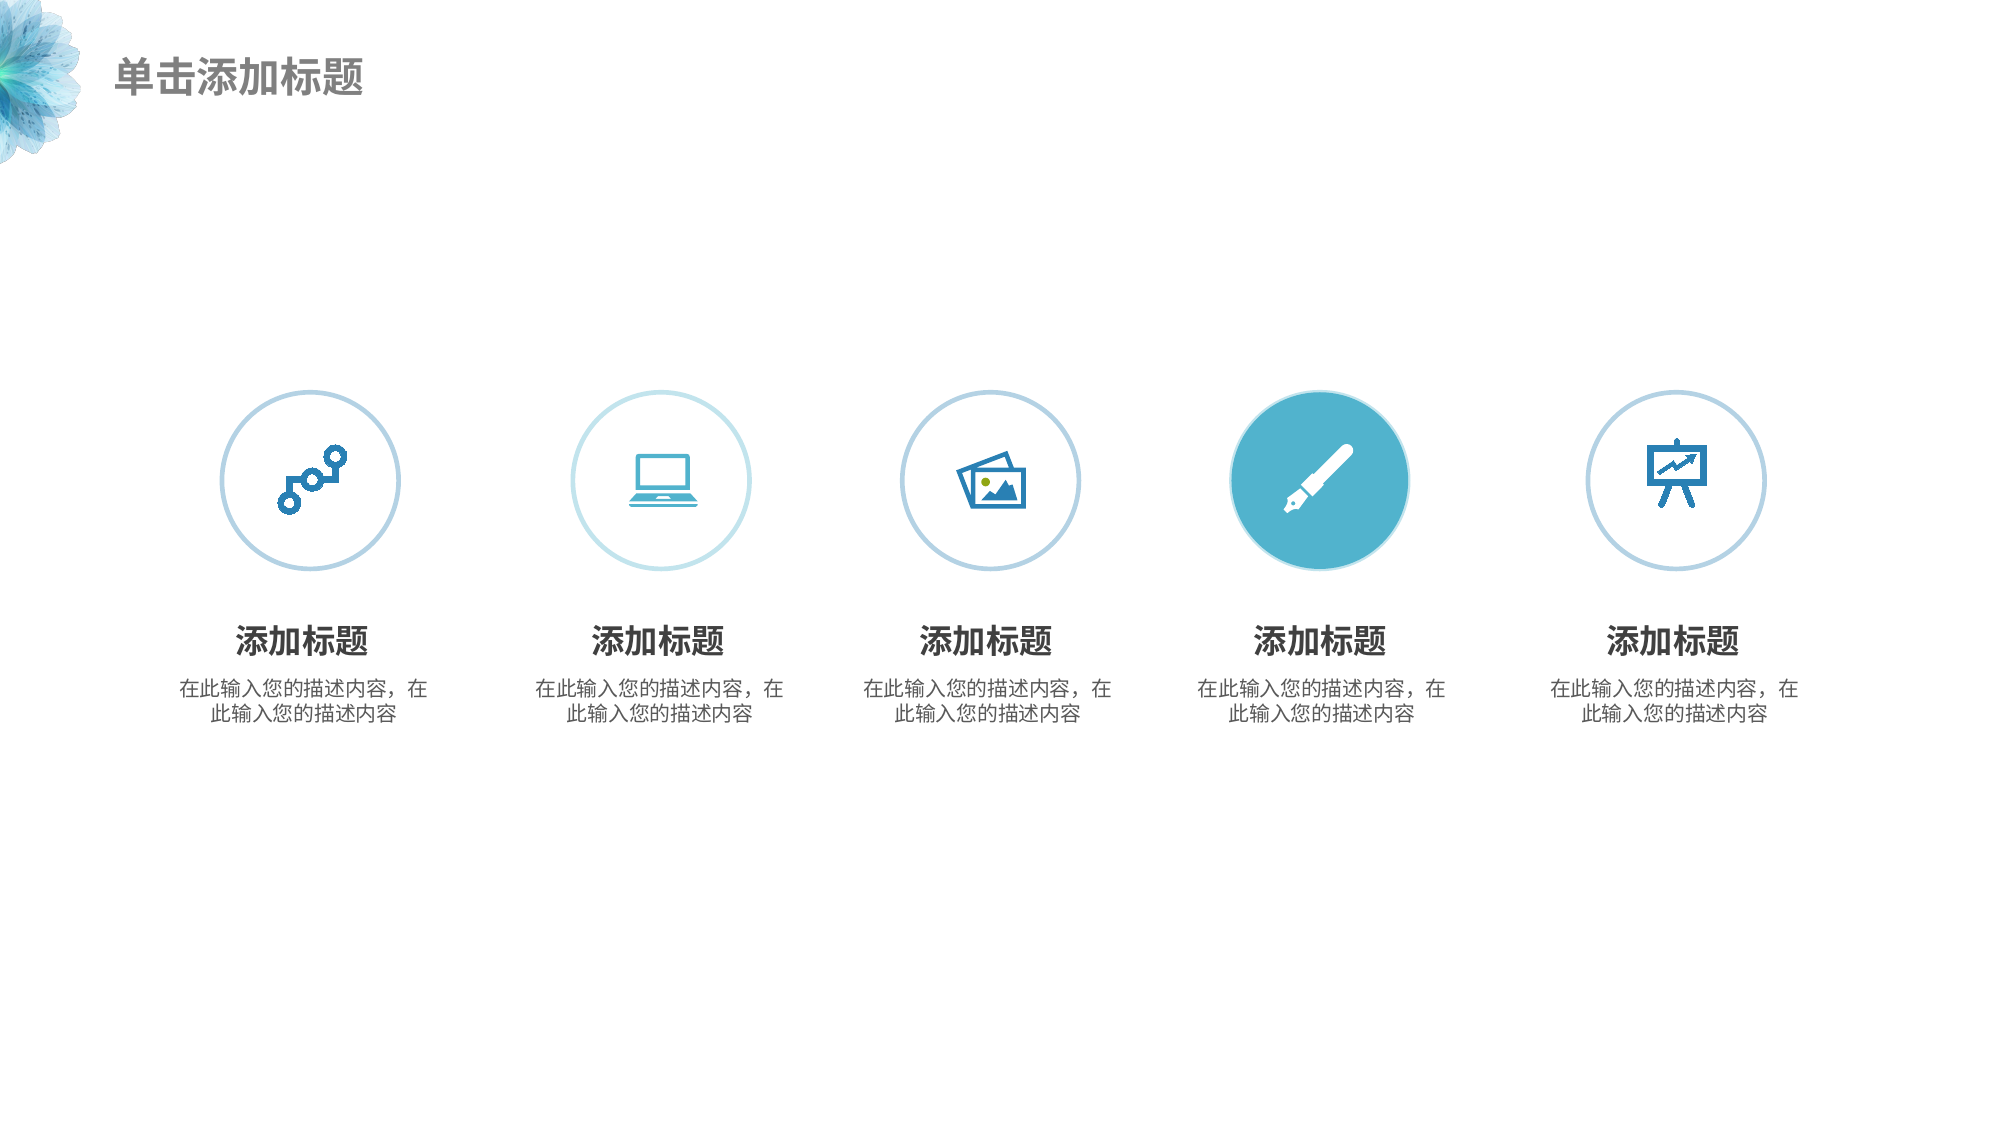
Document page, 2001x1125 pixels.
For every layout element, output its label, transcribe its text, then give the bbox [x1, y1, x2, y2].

picture [0, 0, 81, 164]
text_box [902, 392, 1079, 569]
text_box 添加标题 [515, 612, 802, 668]
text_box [1231, 392, 1409, 569]
text_box 添加标题 [159, 612, 446, 668]
text_box 在此输入您的描述内容，在此输入您的描述内容 [156, 668, 452, 734]
text_box 添加标题 [843, 612, 1129, 668]
text_box 单击添加标题 [98, 43, 594, 108]
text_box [221, 392, 399, 569]
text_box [572, 392, 750, 569]
text_box 在此输入您的描述内容，在此输入您的描述内容 [840, 668, 1136, 734]
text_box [1587, 392, 1765, 569]
text_box 在此输入您的描述内容，在此输入您的描述内容 [1174, 668, 1470, 734]
text_box 添加标题 [1530, 612, 1817, 668]
text_box 添加标题 [1177, 612, 1464, 668]
text_box 在此输入您的描述内容，在此输入您的描述内容 [1527, 668, 1823, 734]
text_box 在此输入您的描述内容，在此输入您的描述内容 [512, 668, 808, 734]
